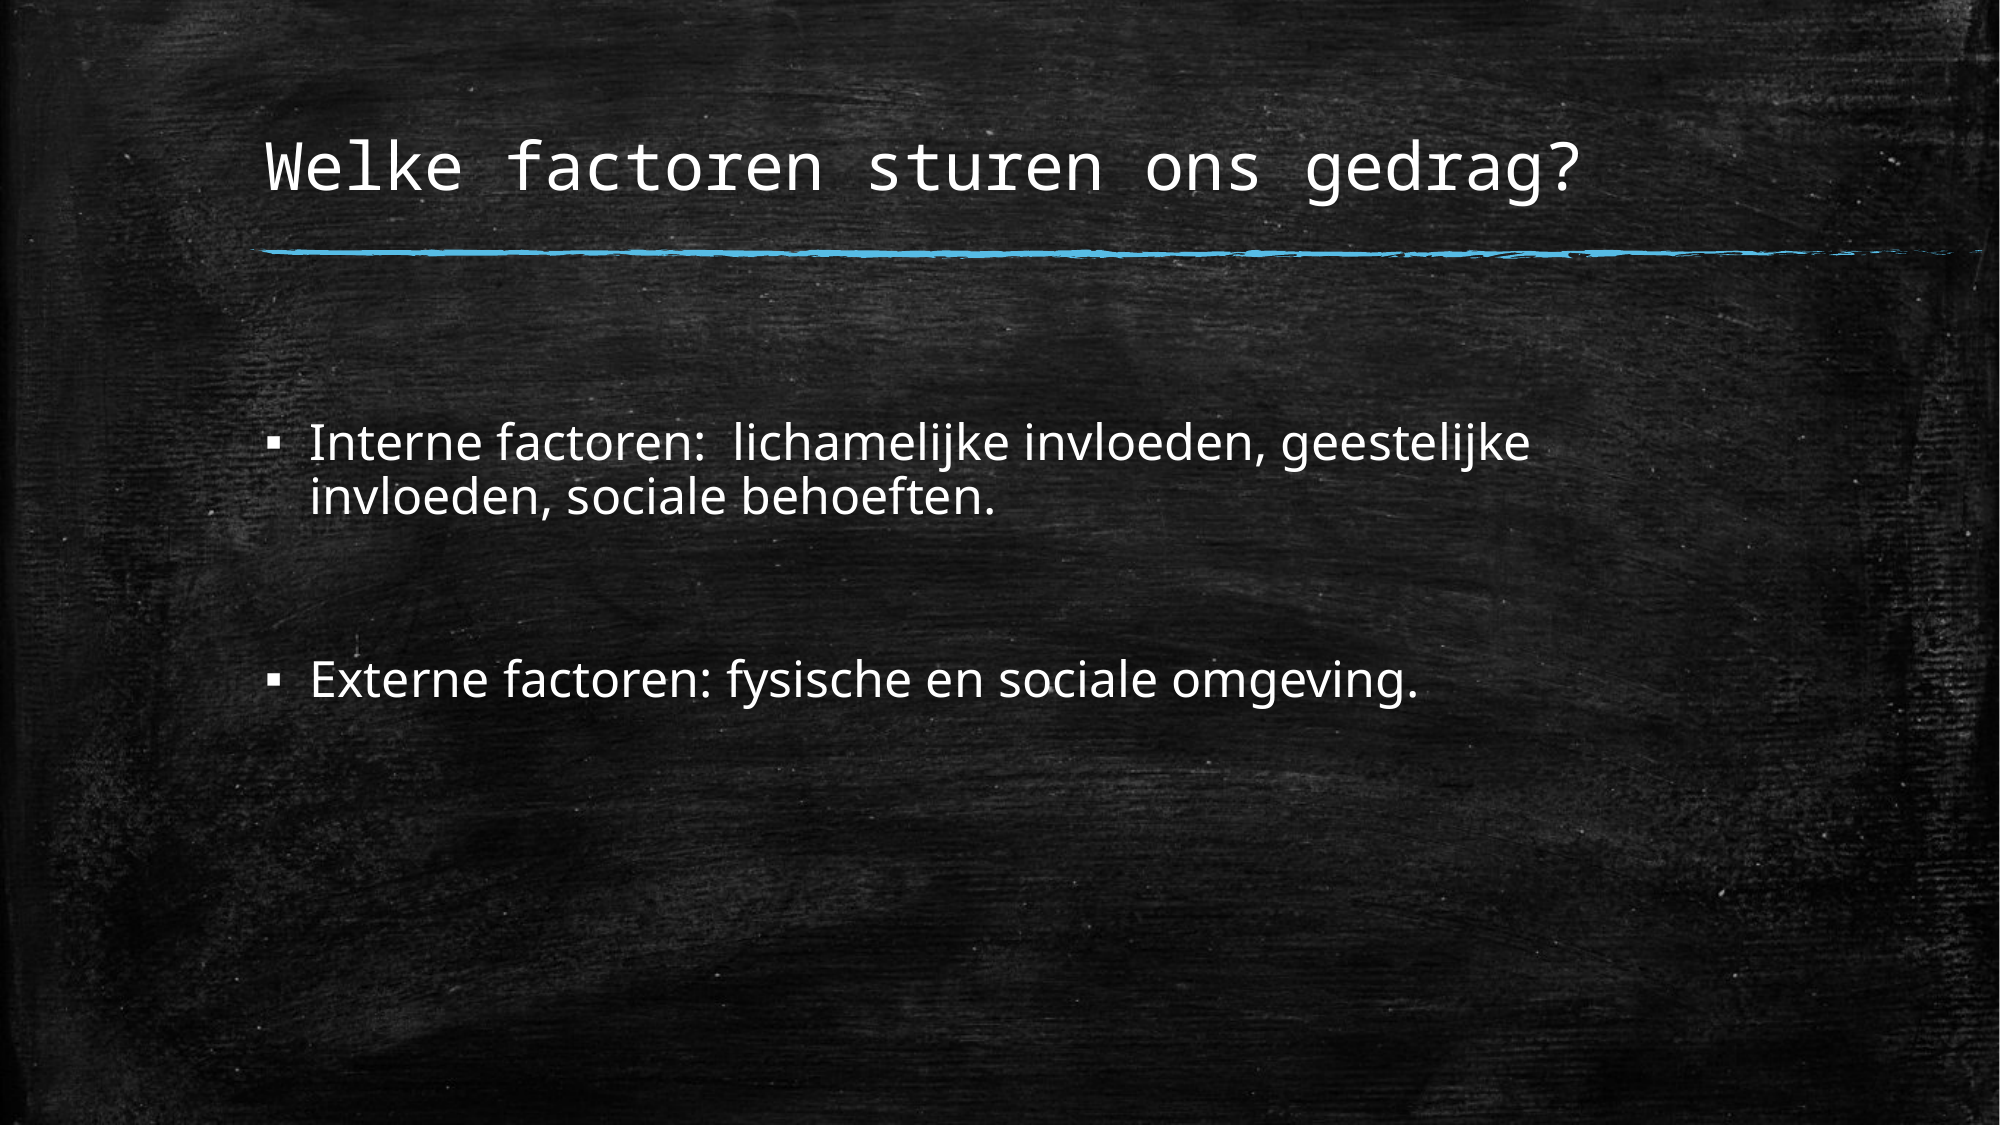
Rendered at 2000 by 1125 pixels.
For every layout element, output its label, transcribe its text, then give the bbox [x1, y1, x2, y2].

title Welke factoren sturen ons gedrag? [249, 45, 1750, 213]
list Interne factoren: lichamelijke invloeden, geestelijke invloeden, sociale behoeften. Externe factoren: fysische en sociale omgeving. [249, 312, 1750, 1013]
